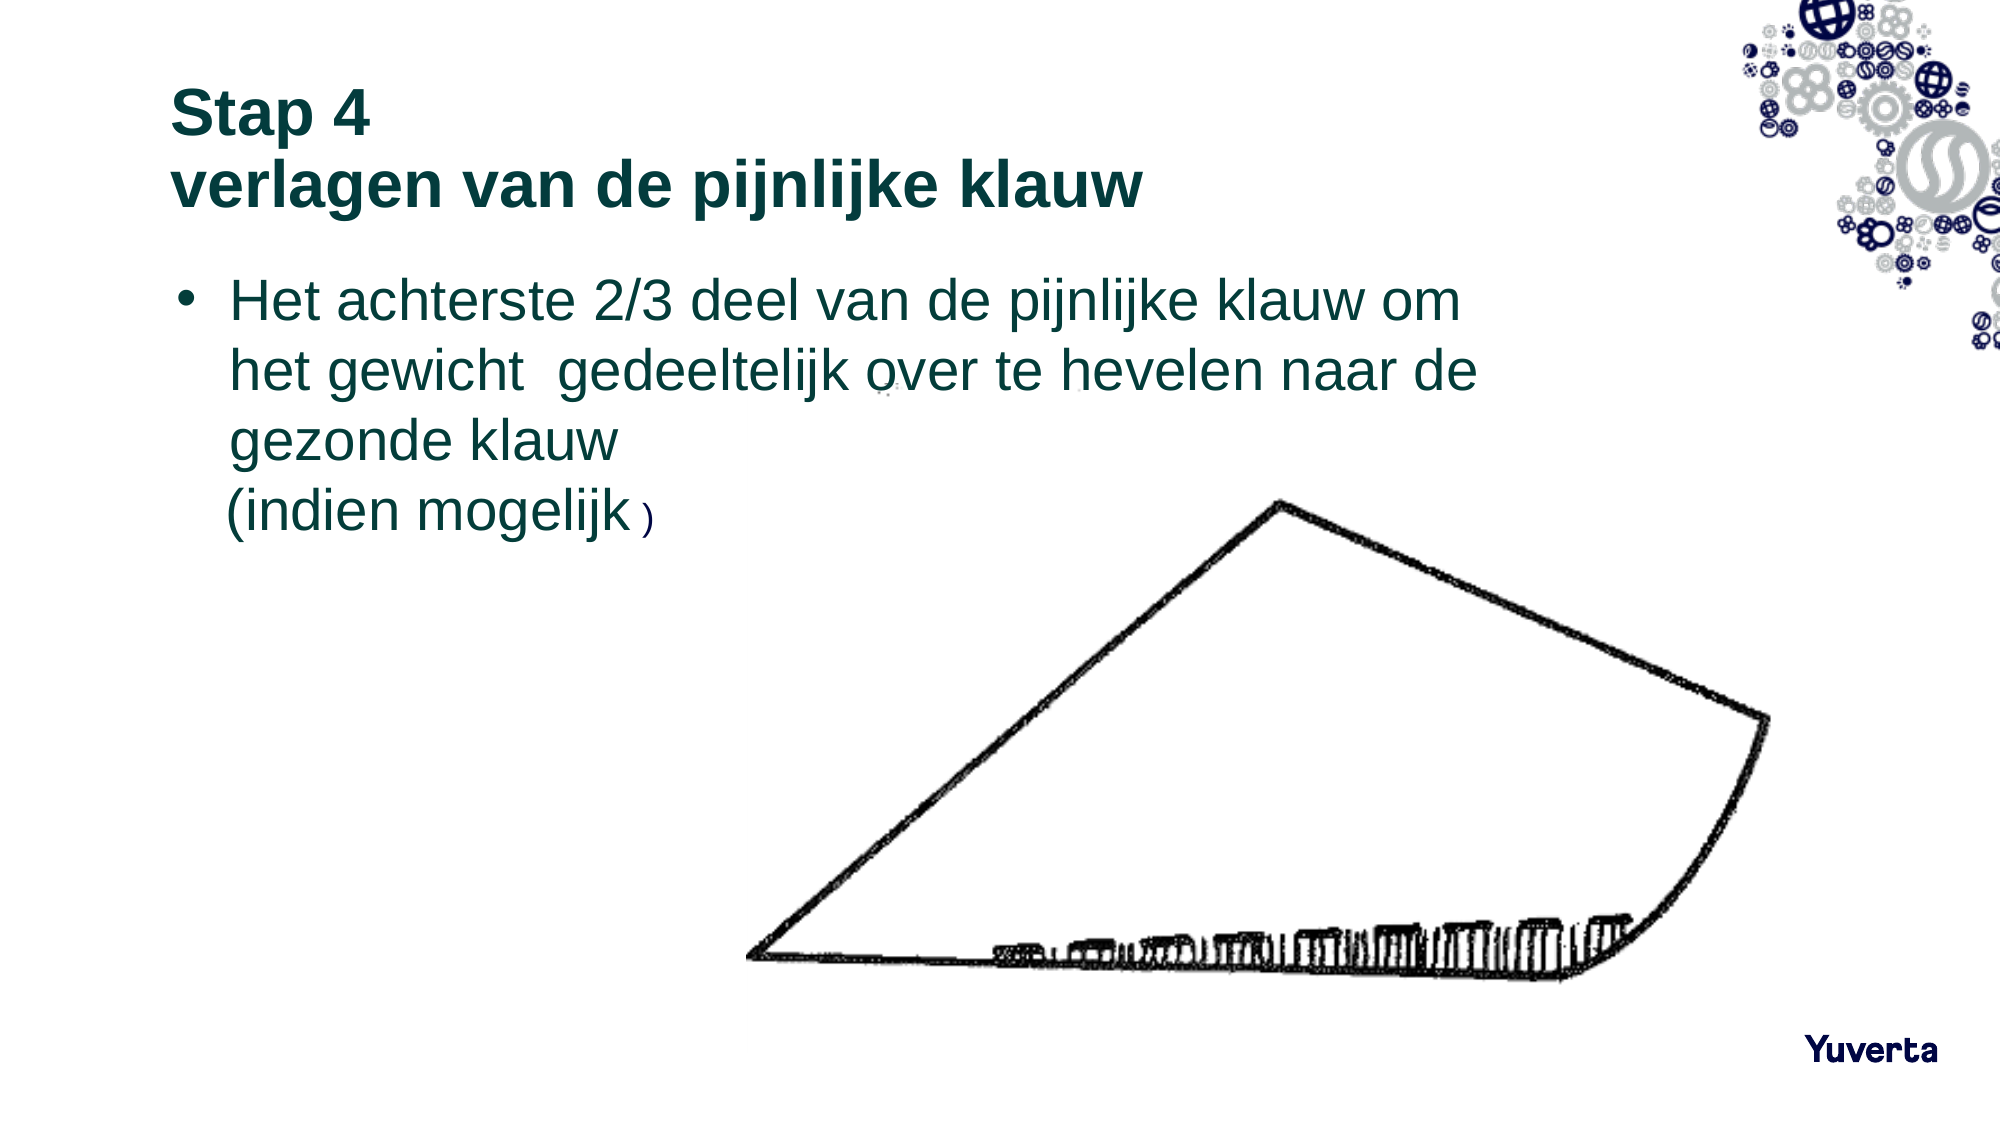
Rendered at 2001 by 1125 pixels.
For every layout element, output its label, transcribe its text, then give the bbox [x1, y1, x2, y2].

title Stap 4 verlagen van de pijnlijke klauw [170, 71, 1185, 262]
picture [0, 0, 2000, 1125]
list Het achterste 2/3 deel van de pijnlijke klauw om het gewicht gedeeltelijk over te hevelen naar de gezonde klauw (indien mogelijk ) [170, 262, 1521, 1125]
